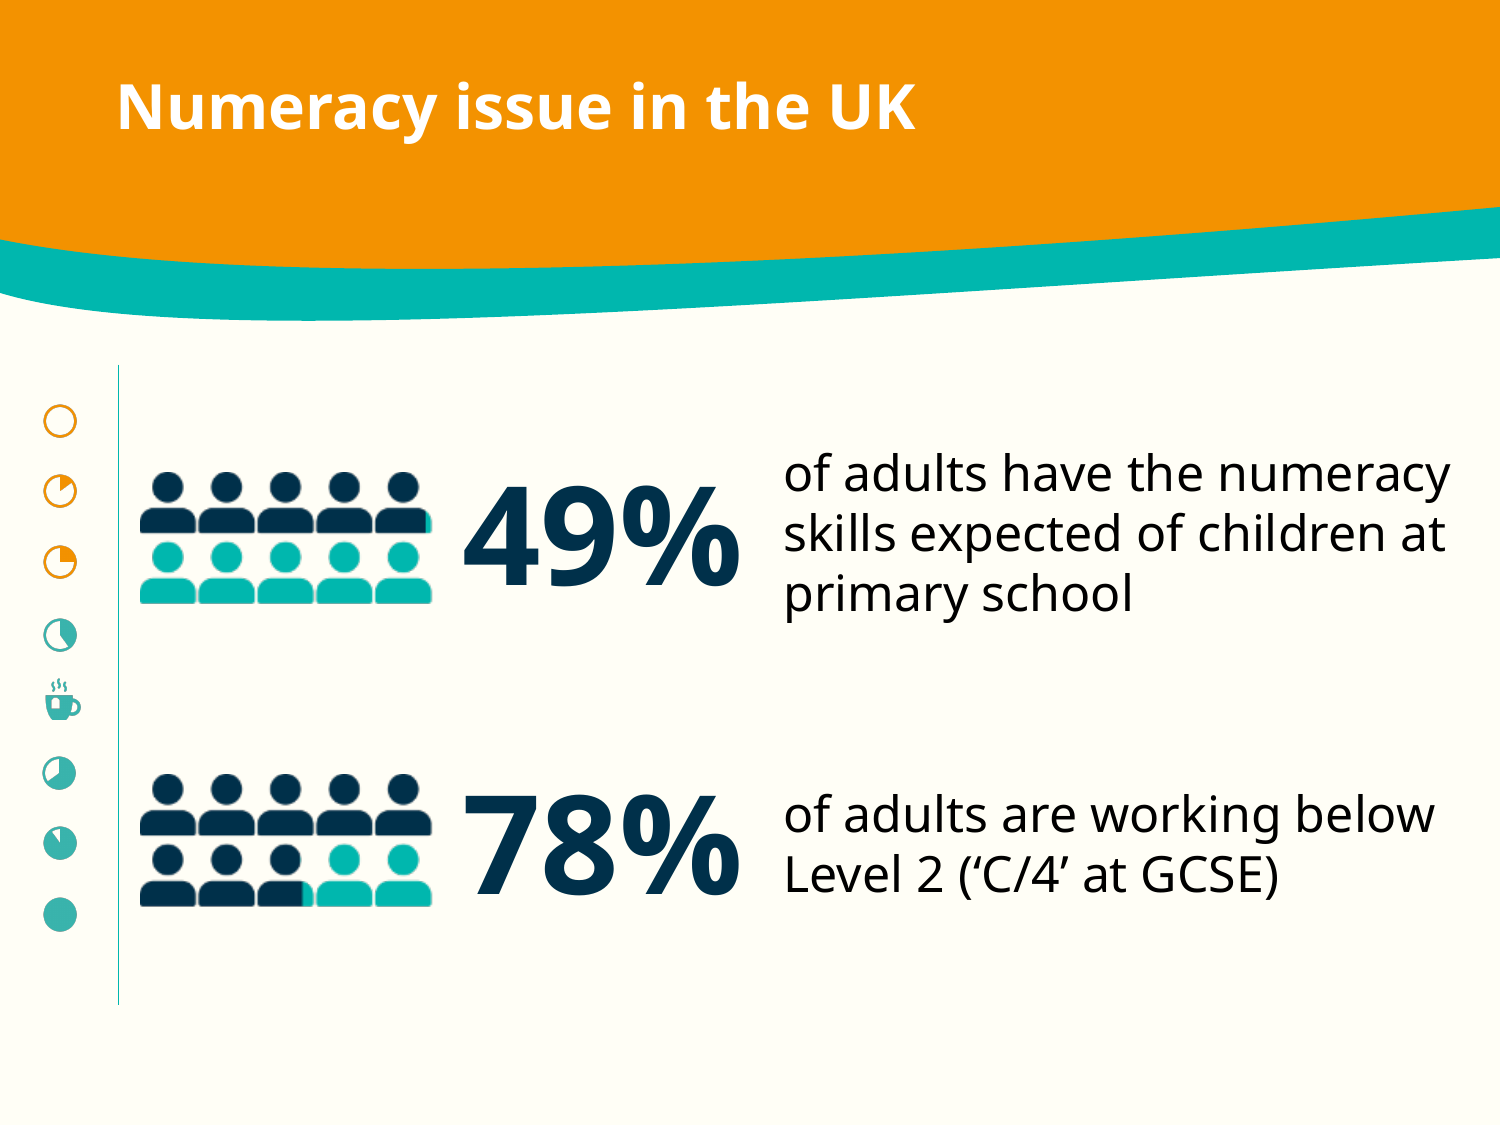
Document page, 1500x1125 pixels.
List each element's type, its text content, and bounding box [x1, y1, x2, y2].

picture [36, 672, 90, 726]
picture [39, 400, 81, 442]
picture [39, 822, 81, 864]
text_box of adults are working below Level 2 (‘C/4’ at GCSE) [768, 774, 1462, 910]
picture [140, 774, 448, 929]
list Numeracy issue in the UK [100, 67, 1411, 258]
text_box 78% [447, 749, 854, 929]
picture [39, 541, 81, 583]
picture [39, 614, 81, 656]
picture [140, 472, 448, 626]
picture [39, 893, 81, 936]
text_box 49% [447, 440, 854, 621]
text_box of adults have the numeracy skills expected of children at primary school [768, 434, 1500, 629]
picture [39, 470, 81, 512]
picture [38, 752, 80, 794]
